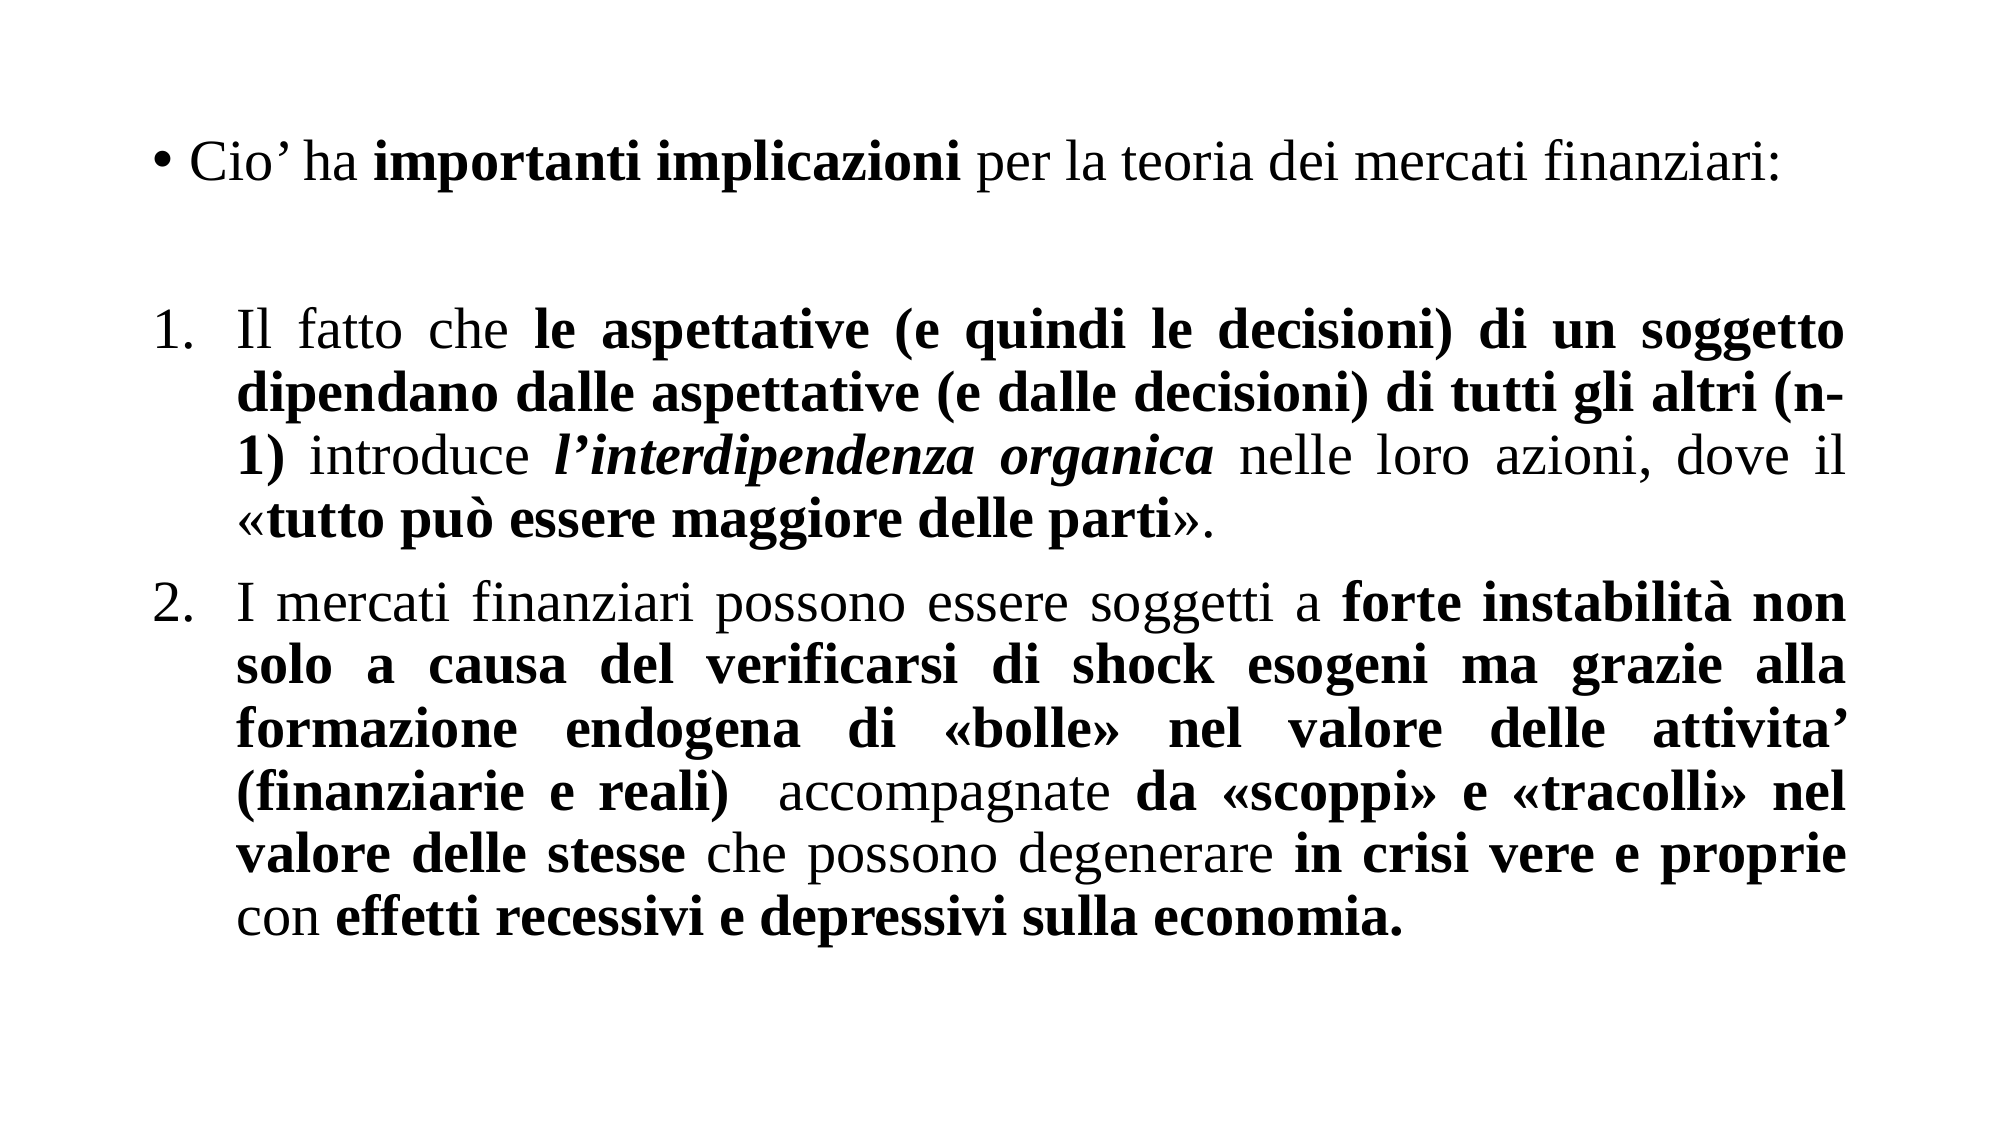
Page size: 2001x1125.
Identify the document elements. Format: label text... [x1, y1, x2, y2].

list Cio’ ha importanti implicazioni per la teoria dei mercati finanziari: Il fatto che le aspettative (e quindi le decisioni) di un soggetto dipendano dalle aspettative (e dalle decisioni) di tutti gli altri (n-1) introduce l’interdipendenza organica nelle loro azioni, dove il «tutto può essere maggiore delle parti». I mercati finanziari possono essere soggetti a forte instabilità non solo a causa del verificarsi di shock esogeni ma grazie alla formazione endogena di «bolle» nel valore delle attivita’ (finanziarie e reali) accompagnate da «scoppi» e «tracolli» nel valore delle stesse che possono degenerare in crisi vere e proprie con effetti recessivi e depressivi sulla economia. [137, 123, 1863, 1082]
